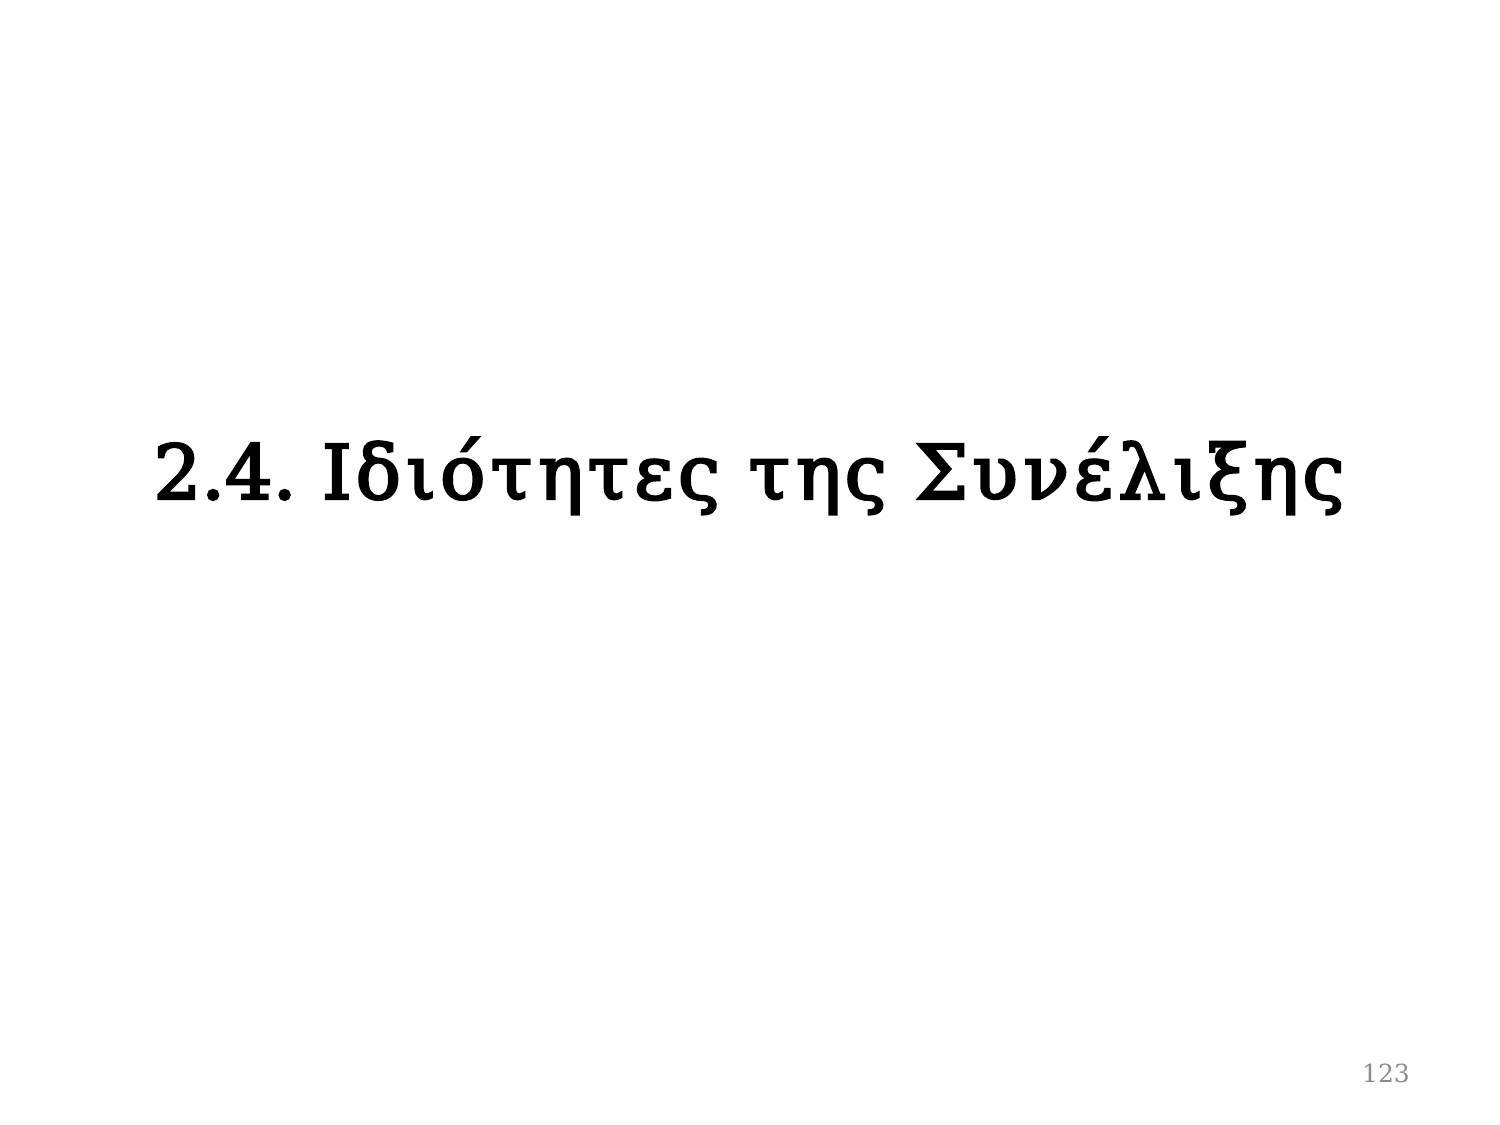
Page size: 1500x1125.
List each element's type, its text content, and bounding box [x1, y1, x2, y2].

title 2.4. Ιδιότητες της Συνέλιξης [75, 375, 1425, 563]
slide_number 123 [1074, 1042, 1425, 1103]
